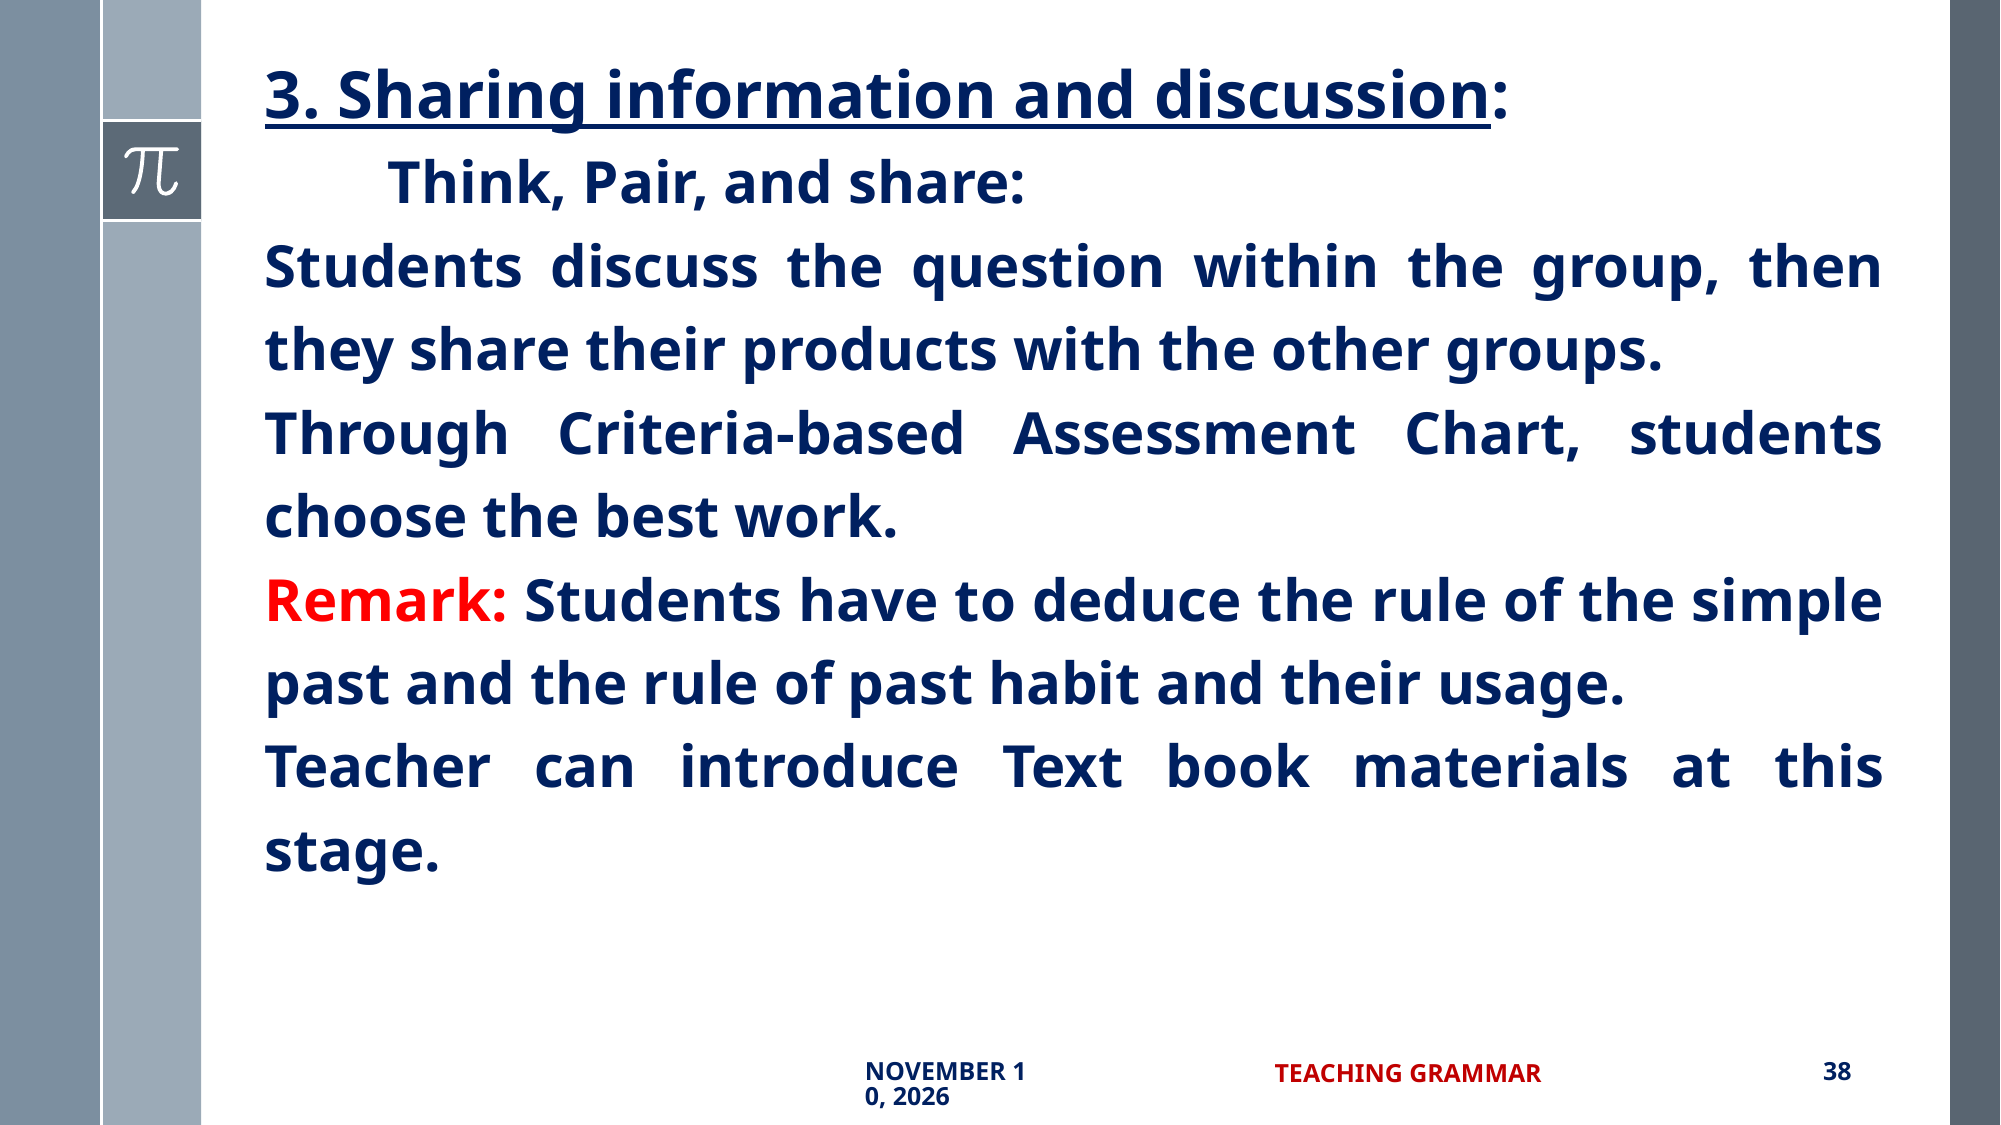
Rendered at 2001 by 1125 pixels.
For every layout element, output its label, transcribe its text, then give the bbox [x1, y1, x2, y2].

footer Teaching Grammar [1082, 1042, 1735, 1103]
list 3. Sharing information and discussion: Think, Pair, and share: Students discuss the question within the group, then they share their products with the other groups. Through Criteria-based Assessment Chart, students choose the best work. Remark: Students have to deduce the rule of the simple past and the rule of past habit and their usage. Teacher can introduce Text book materials at this stage. [249, 30, 1900, 1000]
slide_number 38 [1766, 1042, 1867, 1103]
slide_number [849, 1042, 1050, 1103]
